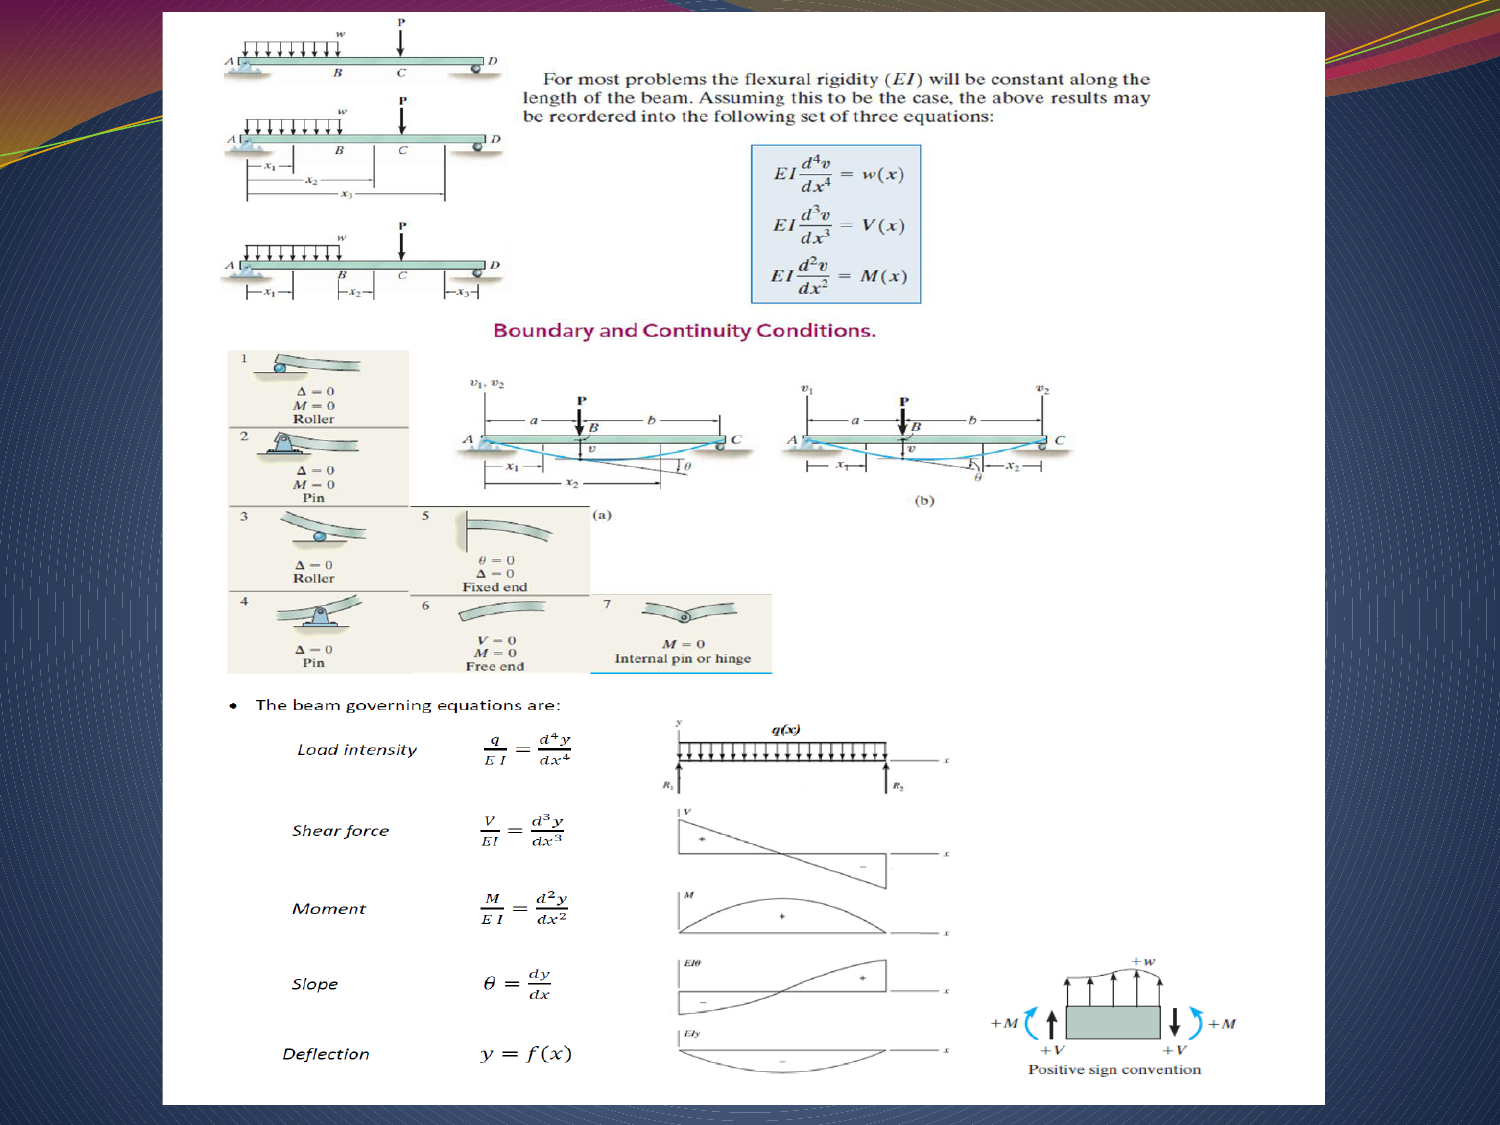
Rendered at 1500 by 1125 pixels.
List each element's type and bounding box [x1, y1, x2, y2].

picture [162, 12, 1326, 1105]
